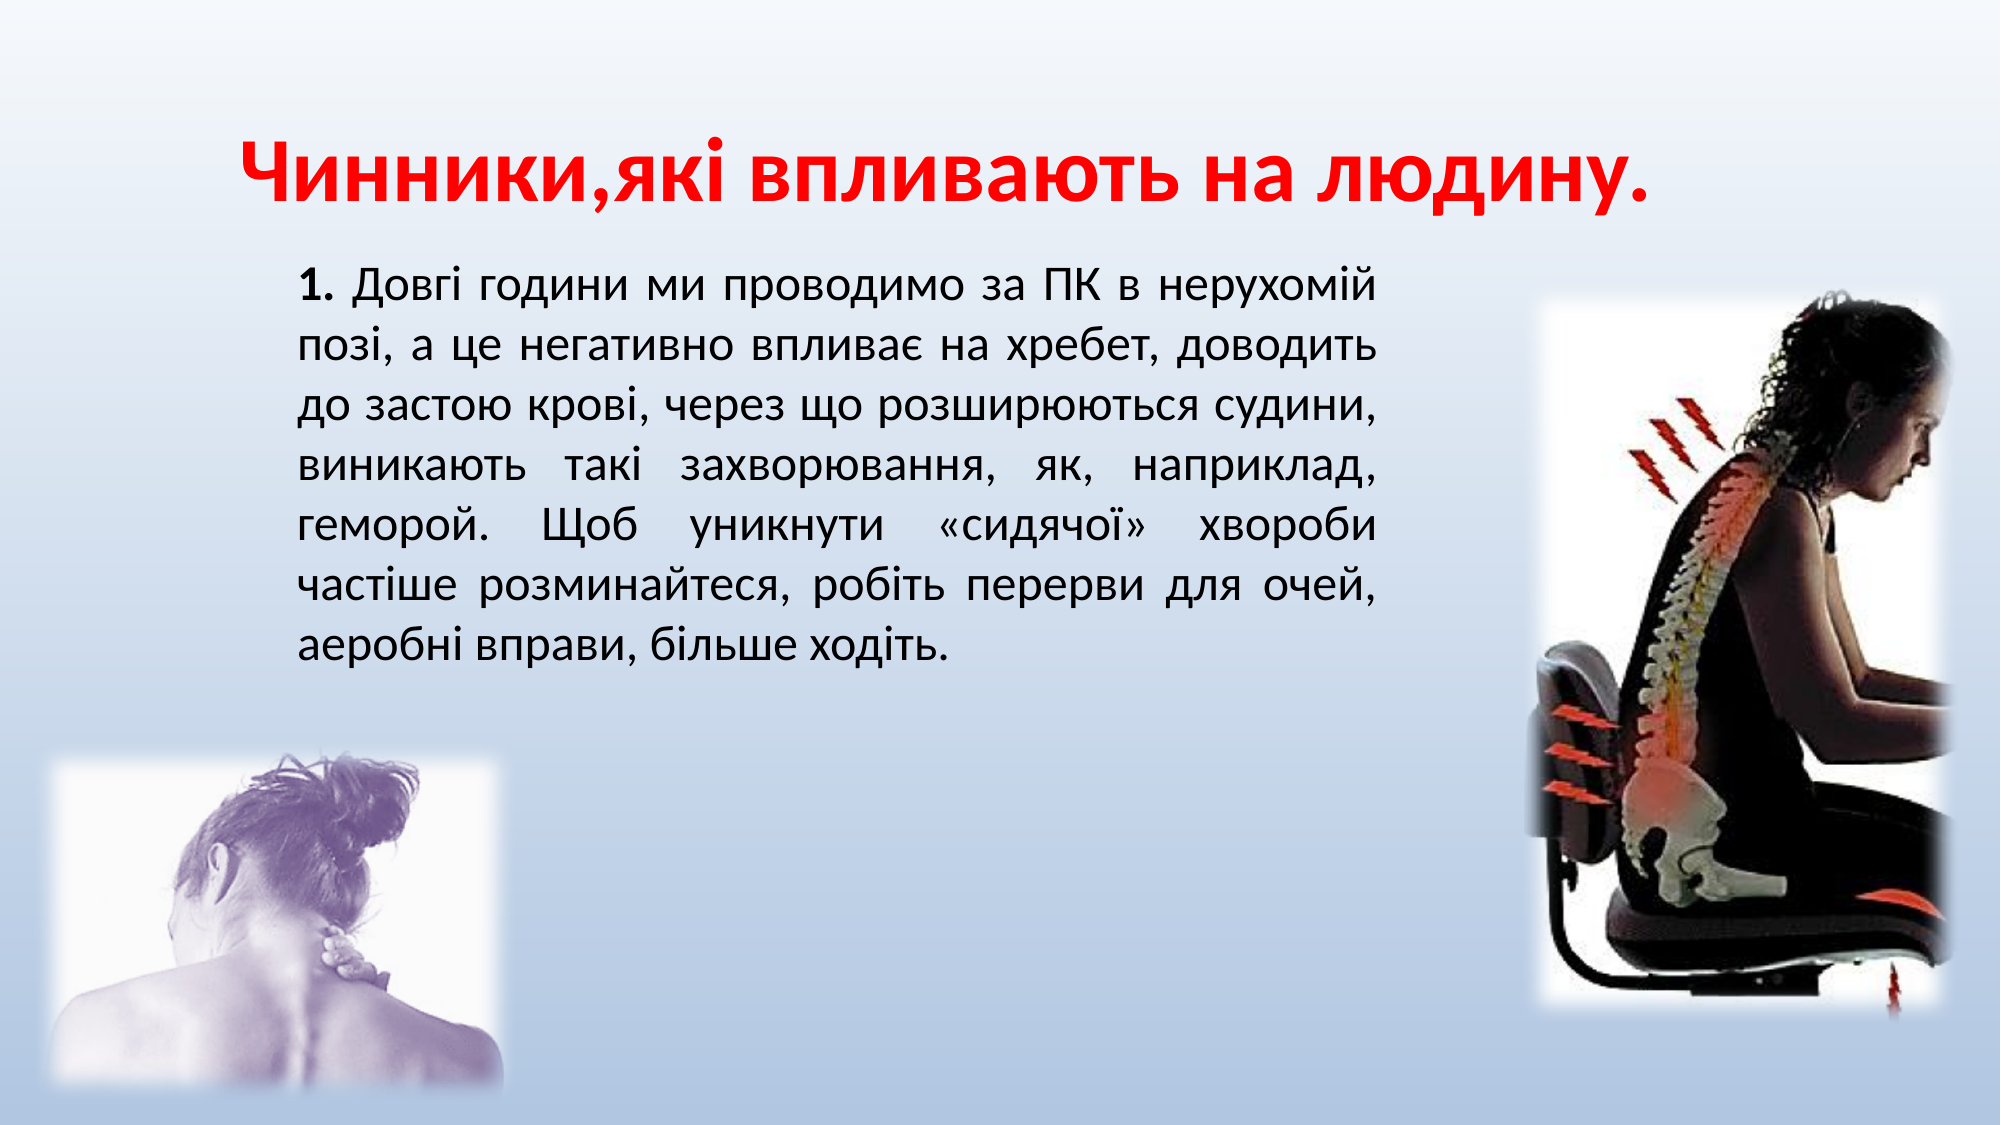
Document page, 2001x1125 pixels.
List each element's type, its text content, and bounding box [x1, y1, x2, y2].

text_box 1. Довгі години ми проводимо за ПК в нерухомій позі, а це негативно впливає на хребет, доводить до застою крові, через що розширюються судини, виникають такі захворювання, як, наприклад, геморой. Щоб уникнути «сидячої» хвороби частіше розминайтеся, робіть перерви для очей, аеробні вправи, більше ходіть. [282, 243, 1393, 679]
picture [31, 739, 518, 1105]
picture [1519, 278, 1959, 1025]
title Чинники,які впливають на людину. [78, 71, 1816, 259]
